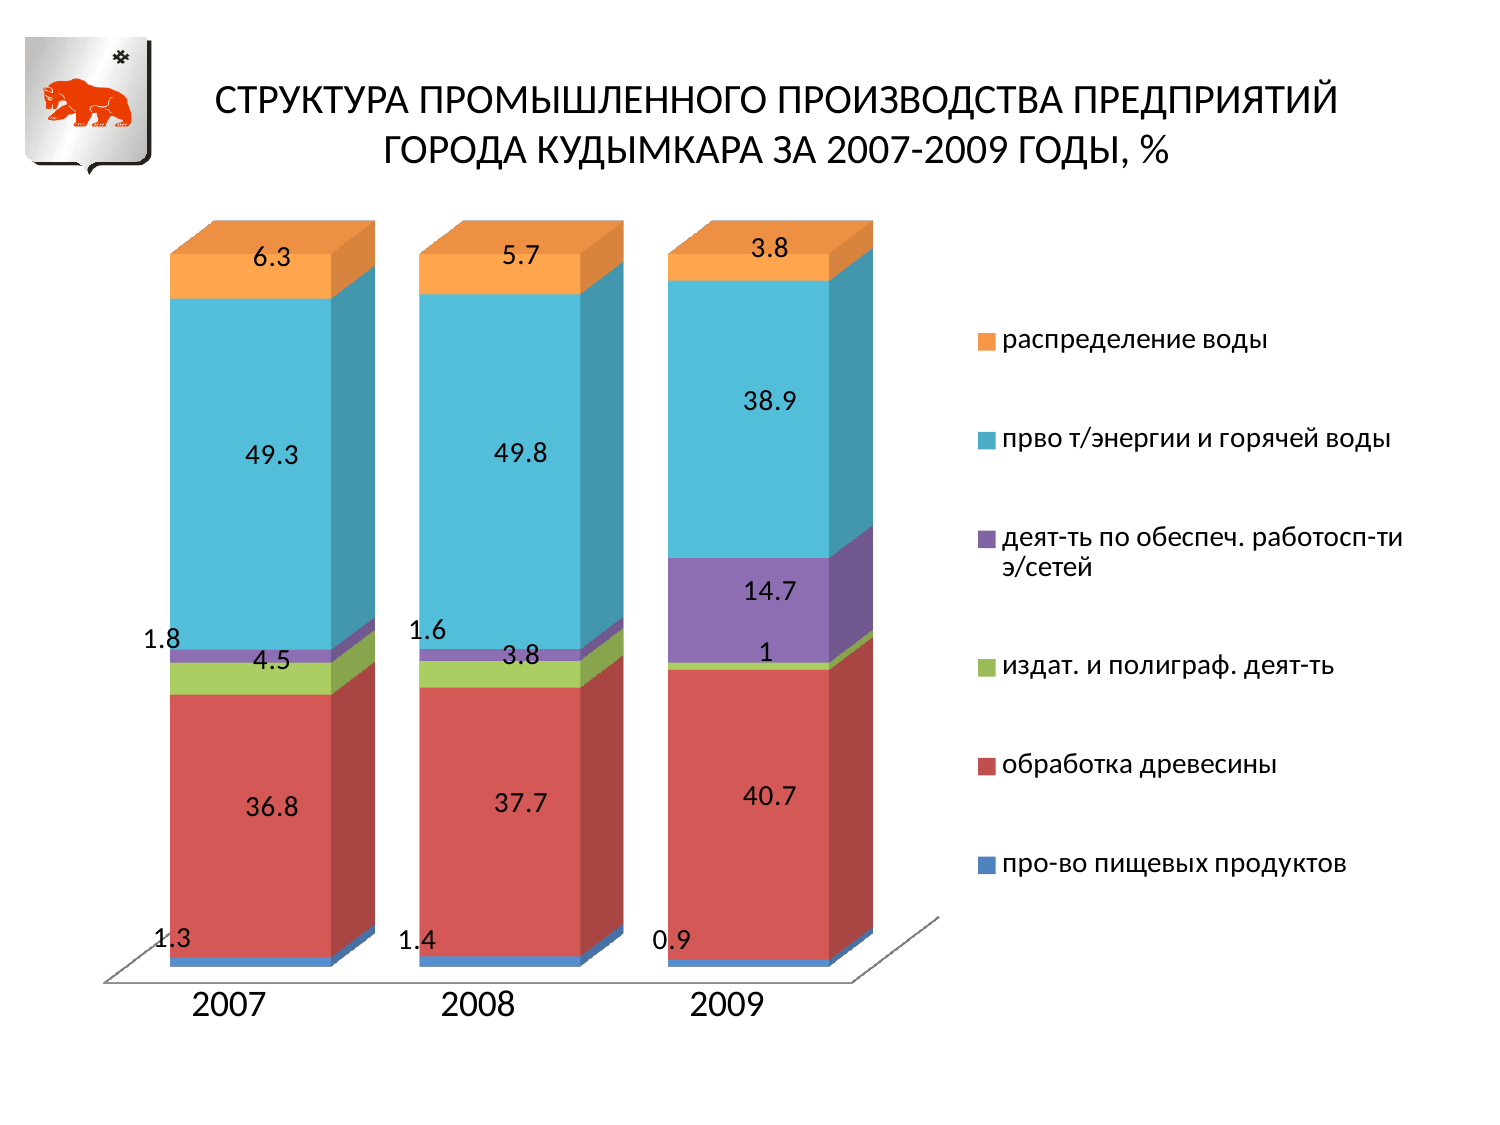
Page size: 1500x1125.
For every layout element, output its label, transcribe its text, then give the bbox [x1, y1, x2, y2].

chart [74, 187, 1426, 1044]
picture [23, 34, 153, 176]
title СТРУКТУРА ПРОМЫШЛЕННОГО ПРОИЗВОДСТВА ПРЕДПРИЯТИЙ ГОРОДА КУДЫМКАРА ЗА 2007-2009 ГОДЫ, % [148, 45, 1425, 186]
